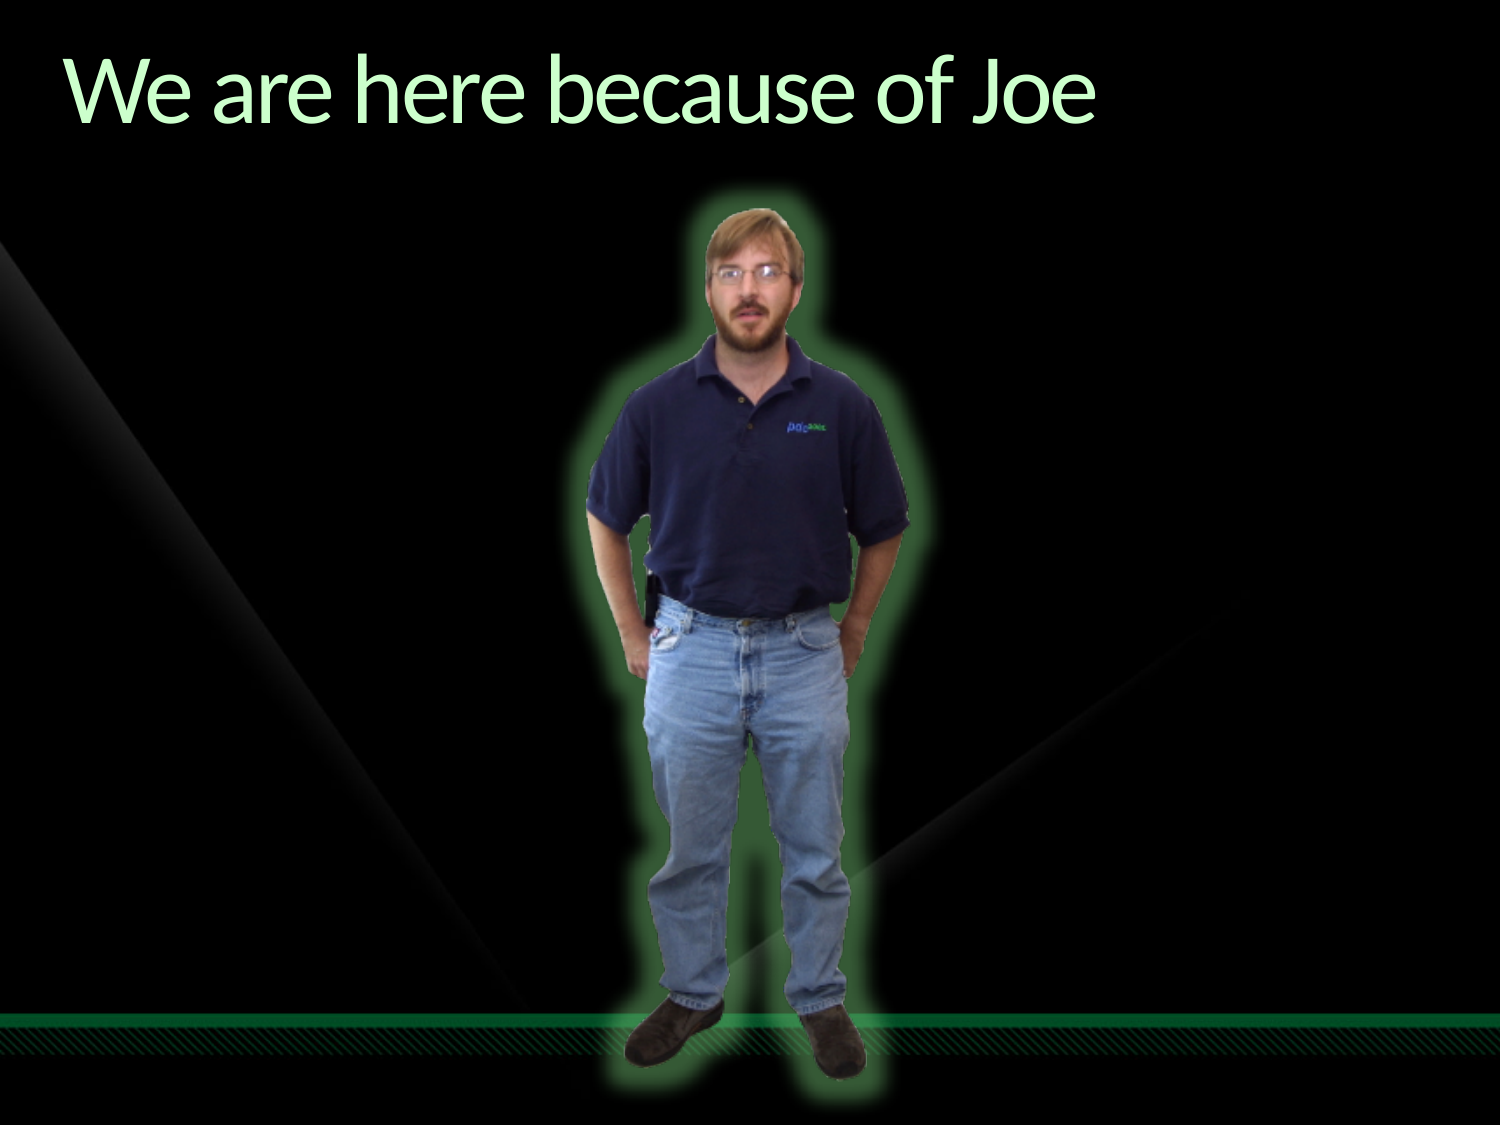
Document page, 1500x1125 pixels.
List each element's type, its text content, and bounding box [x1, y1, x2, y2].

picture [0, 0, 1500, 1125]
title We are here because of Joe [62, 37, 1438, 147]
